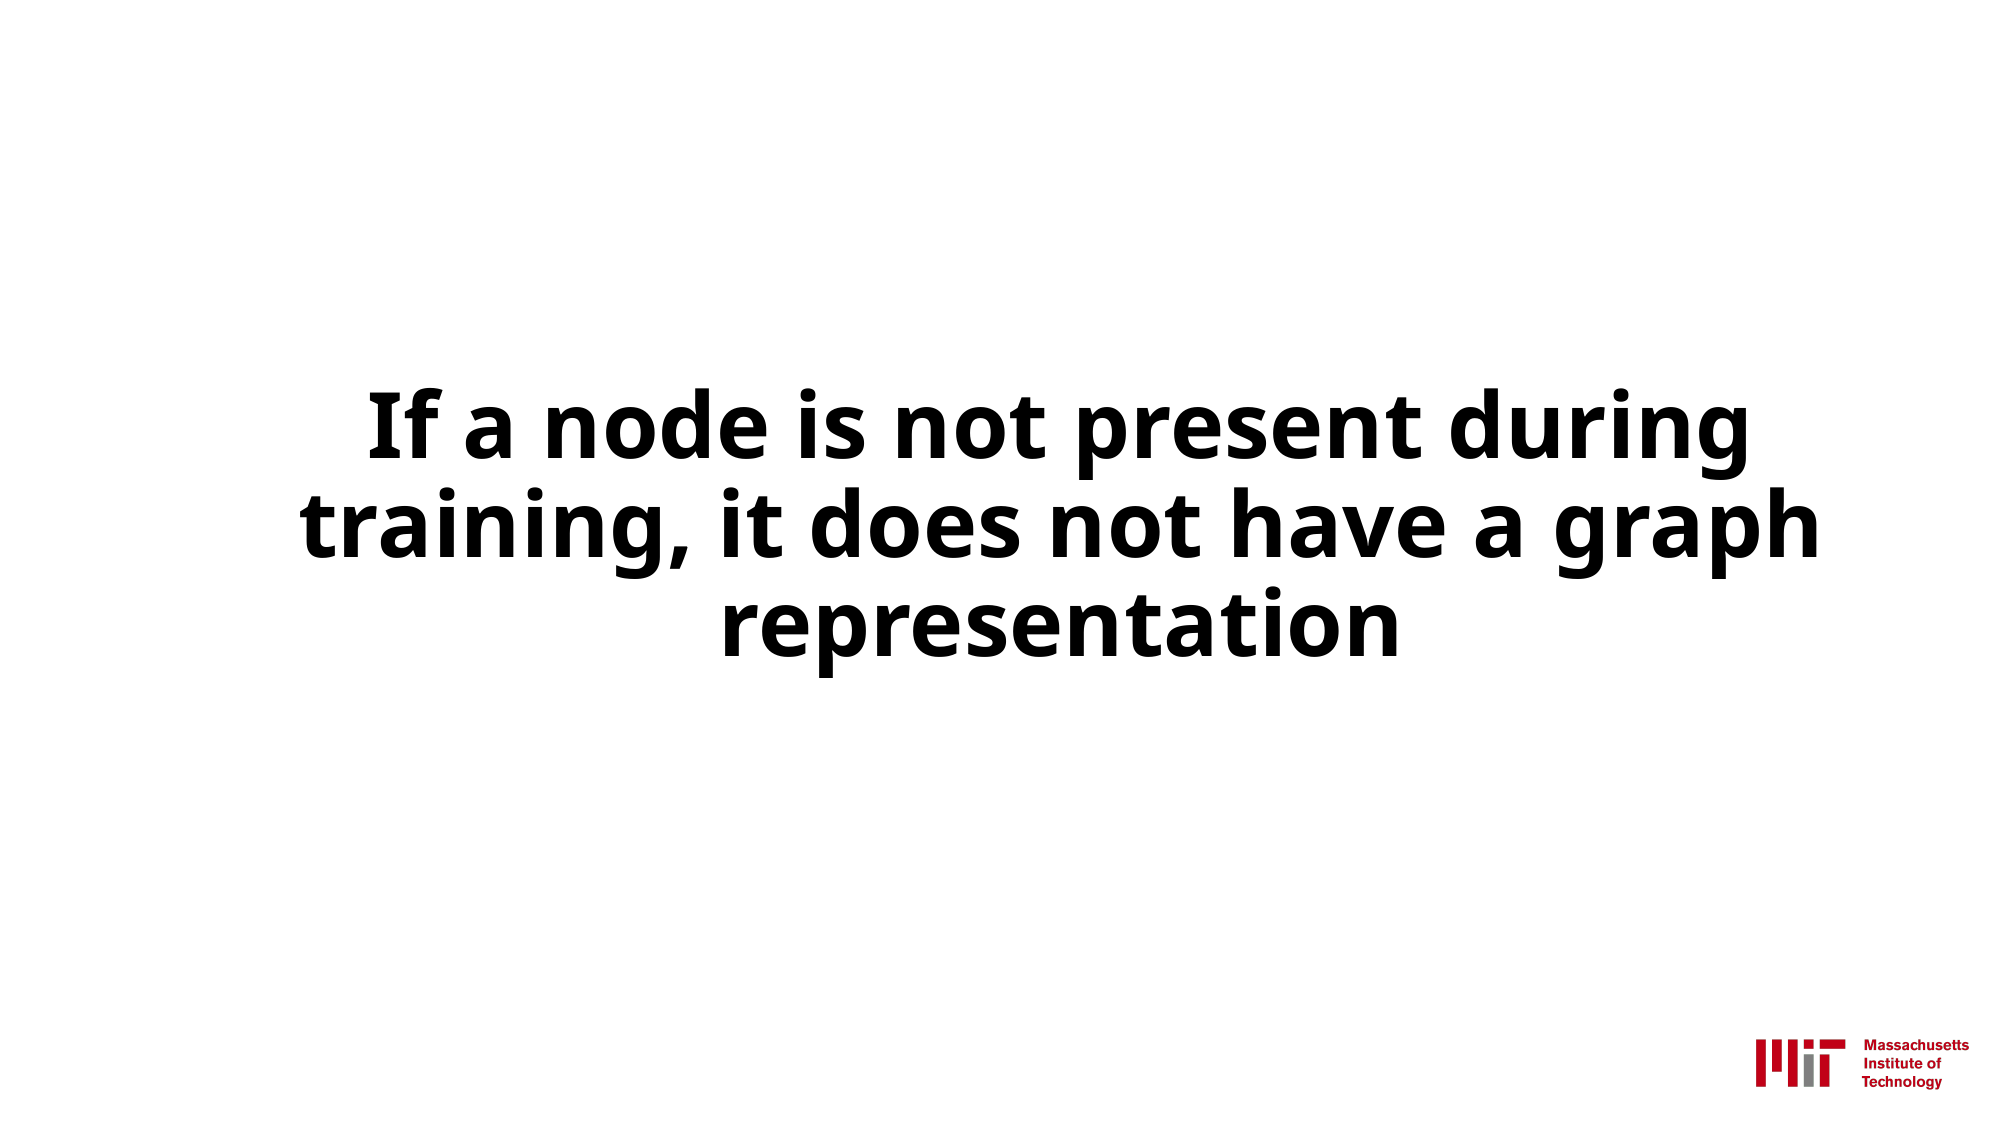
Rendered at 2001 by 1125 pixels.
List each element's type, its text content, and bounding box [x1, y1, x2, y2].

title If a node is not present during training, it does not have a graph representation [198, 418, 1924, 637]
picture [1755, 1004, 1970, 1125]
